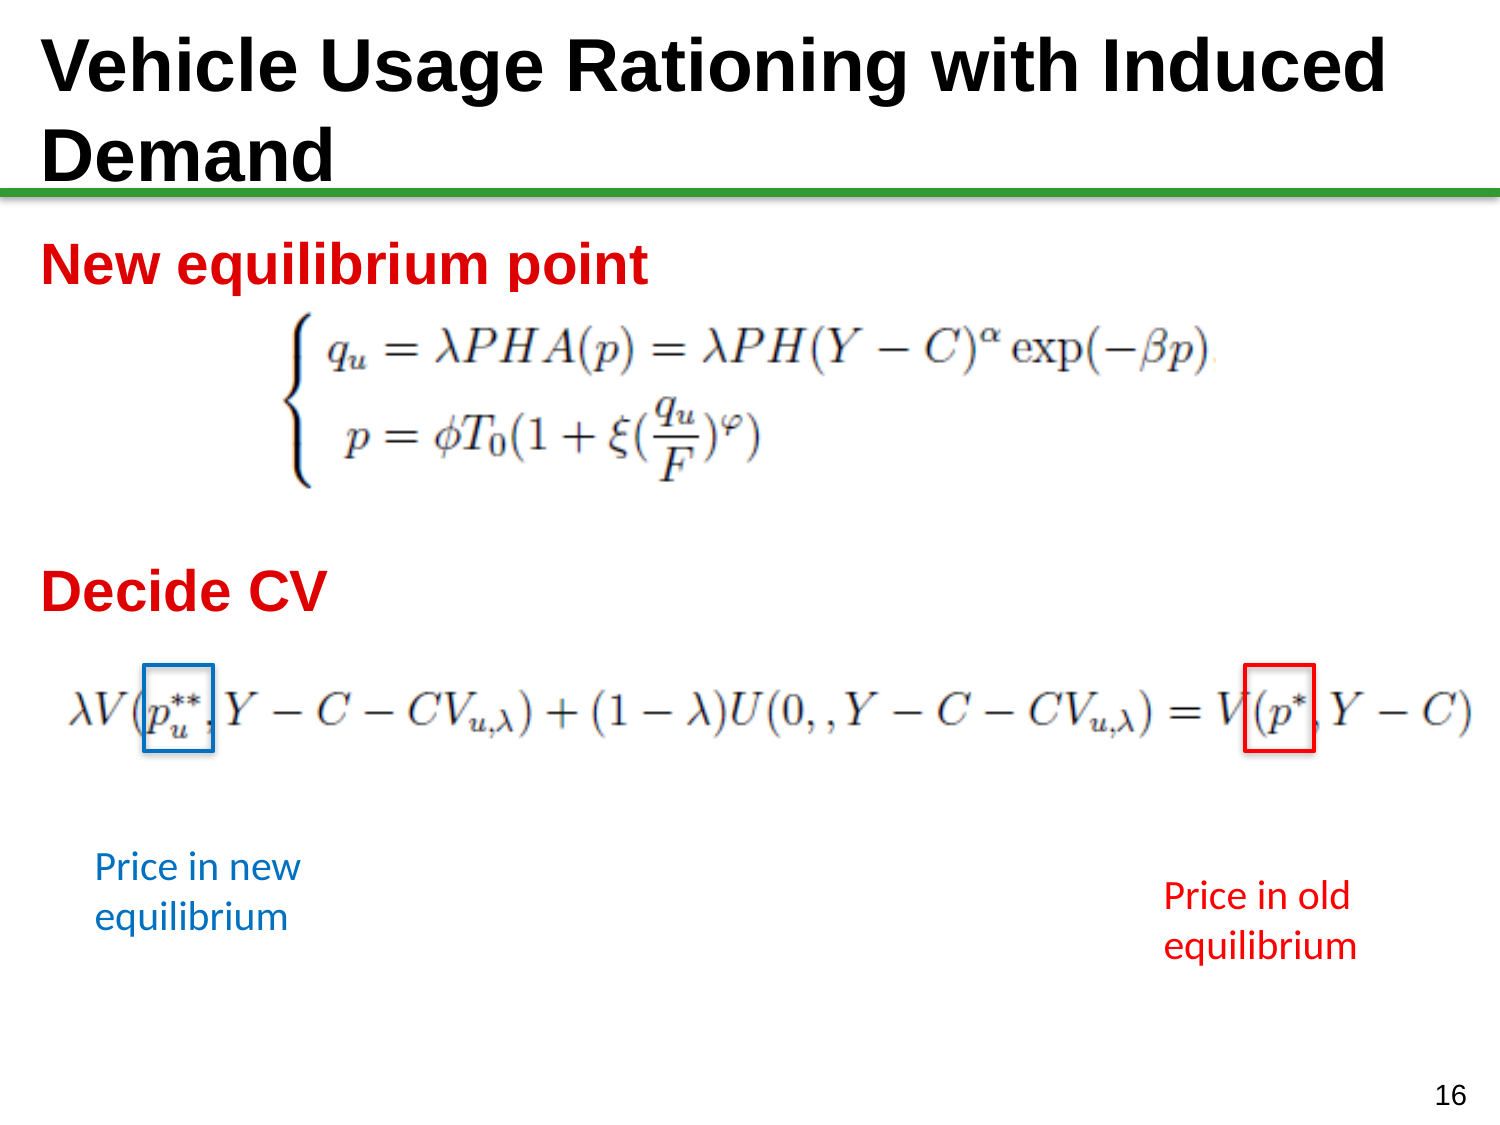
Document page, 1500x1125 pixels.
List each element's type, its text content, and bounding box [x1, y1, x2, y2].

text_box Price in old equilibrium [1148, 860, 1416, 976]
text_box Price in new equilibrium [79, 831, 347, 947]
picture [261, 291, 1216, 498]
picture [54, 664, 1483, 752]
title Vehicle Usage Rationing with Induced Demand [25, 47, 1483, 166]
subtitle New equilibrium point Decide CV [25, 218, 1483, 948]
slide_number 16 [1390, 1063, 1482, 1124]
text_box [0, 188, 1500, 197]
